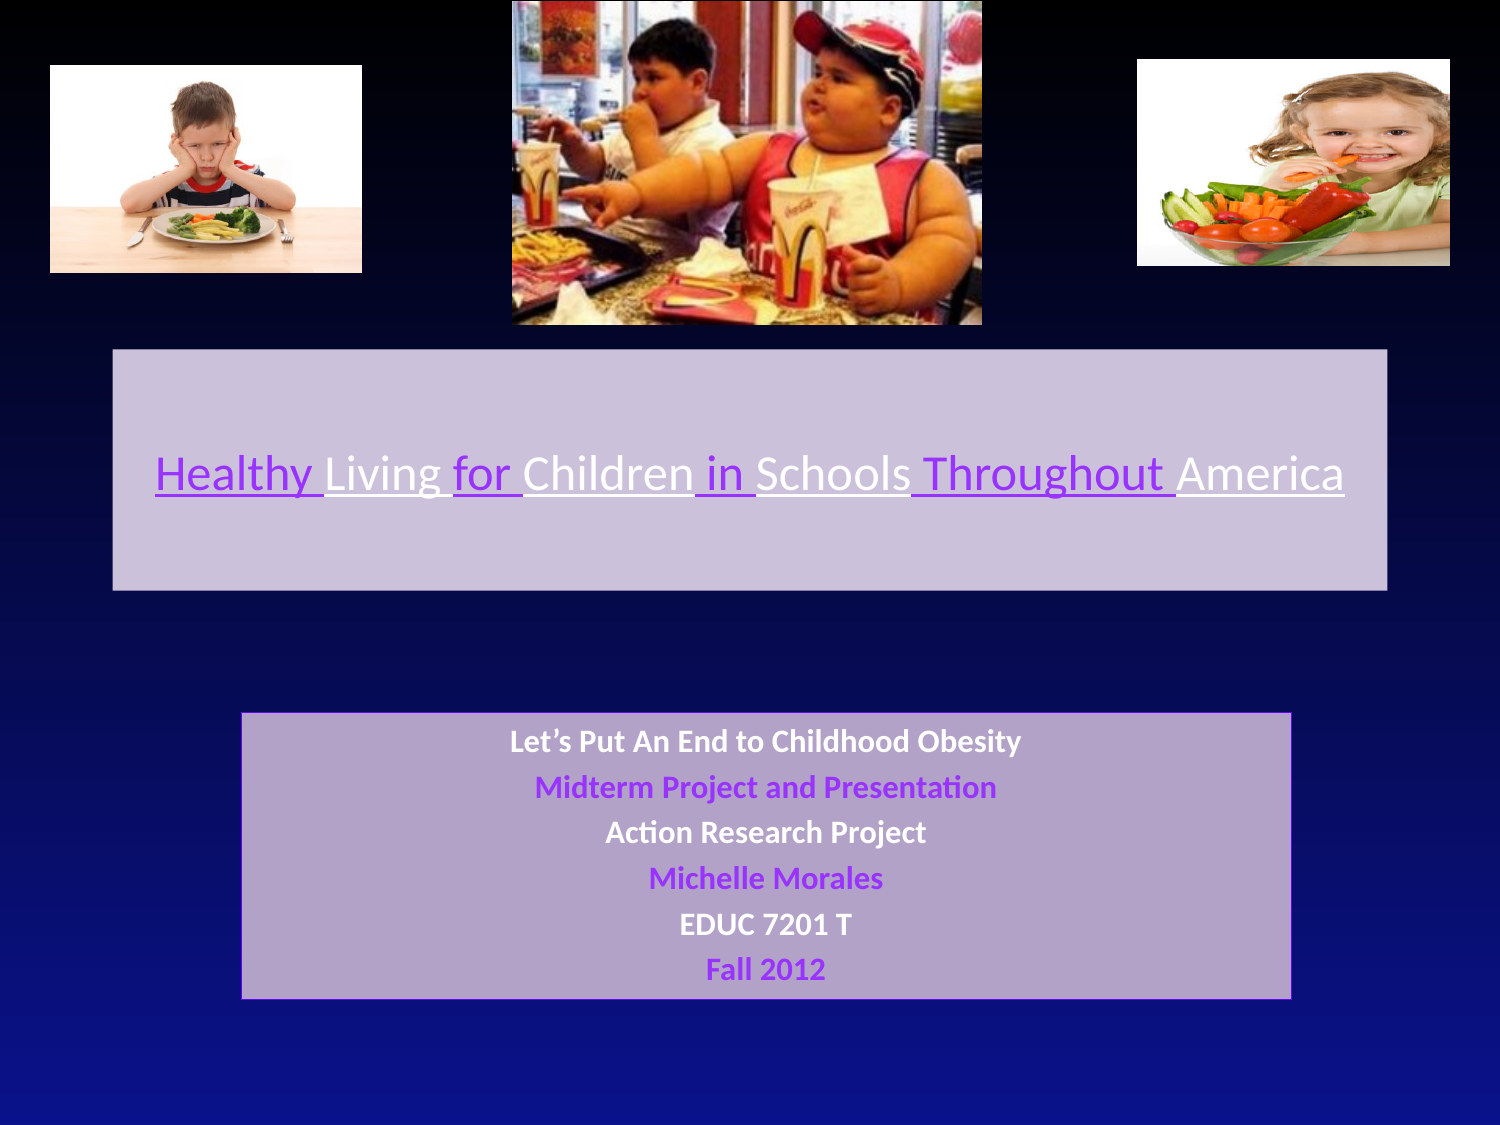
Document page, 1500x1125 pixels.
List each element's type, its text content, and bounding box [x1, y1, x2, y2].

title Healthy Living for Children in Schools Throughout America [112, 349, 1388, 591]
picture [1137, 58, 1450, 267]
subtitle Let’s Put An End to Childhood Obesity Midterm Project and Presentation Action Research Project Michelle Morales EDUC 7201 T Fall 2012 [241, 712, 1292, 1000]
picture [49, 64, 363, 273]
picture [512, 0, 982, 325]
